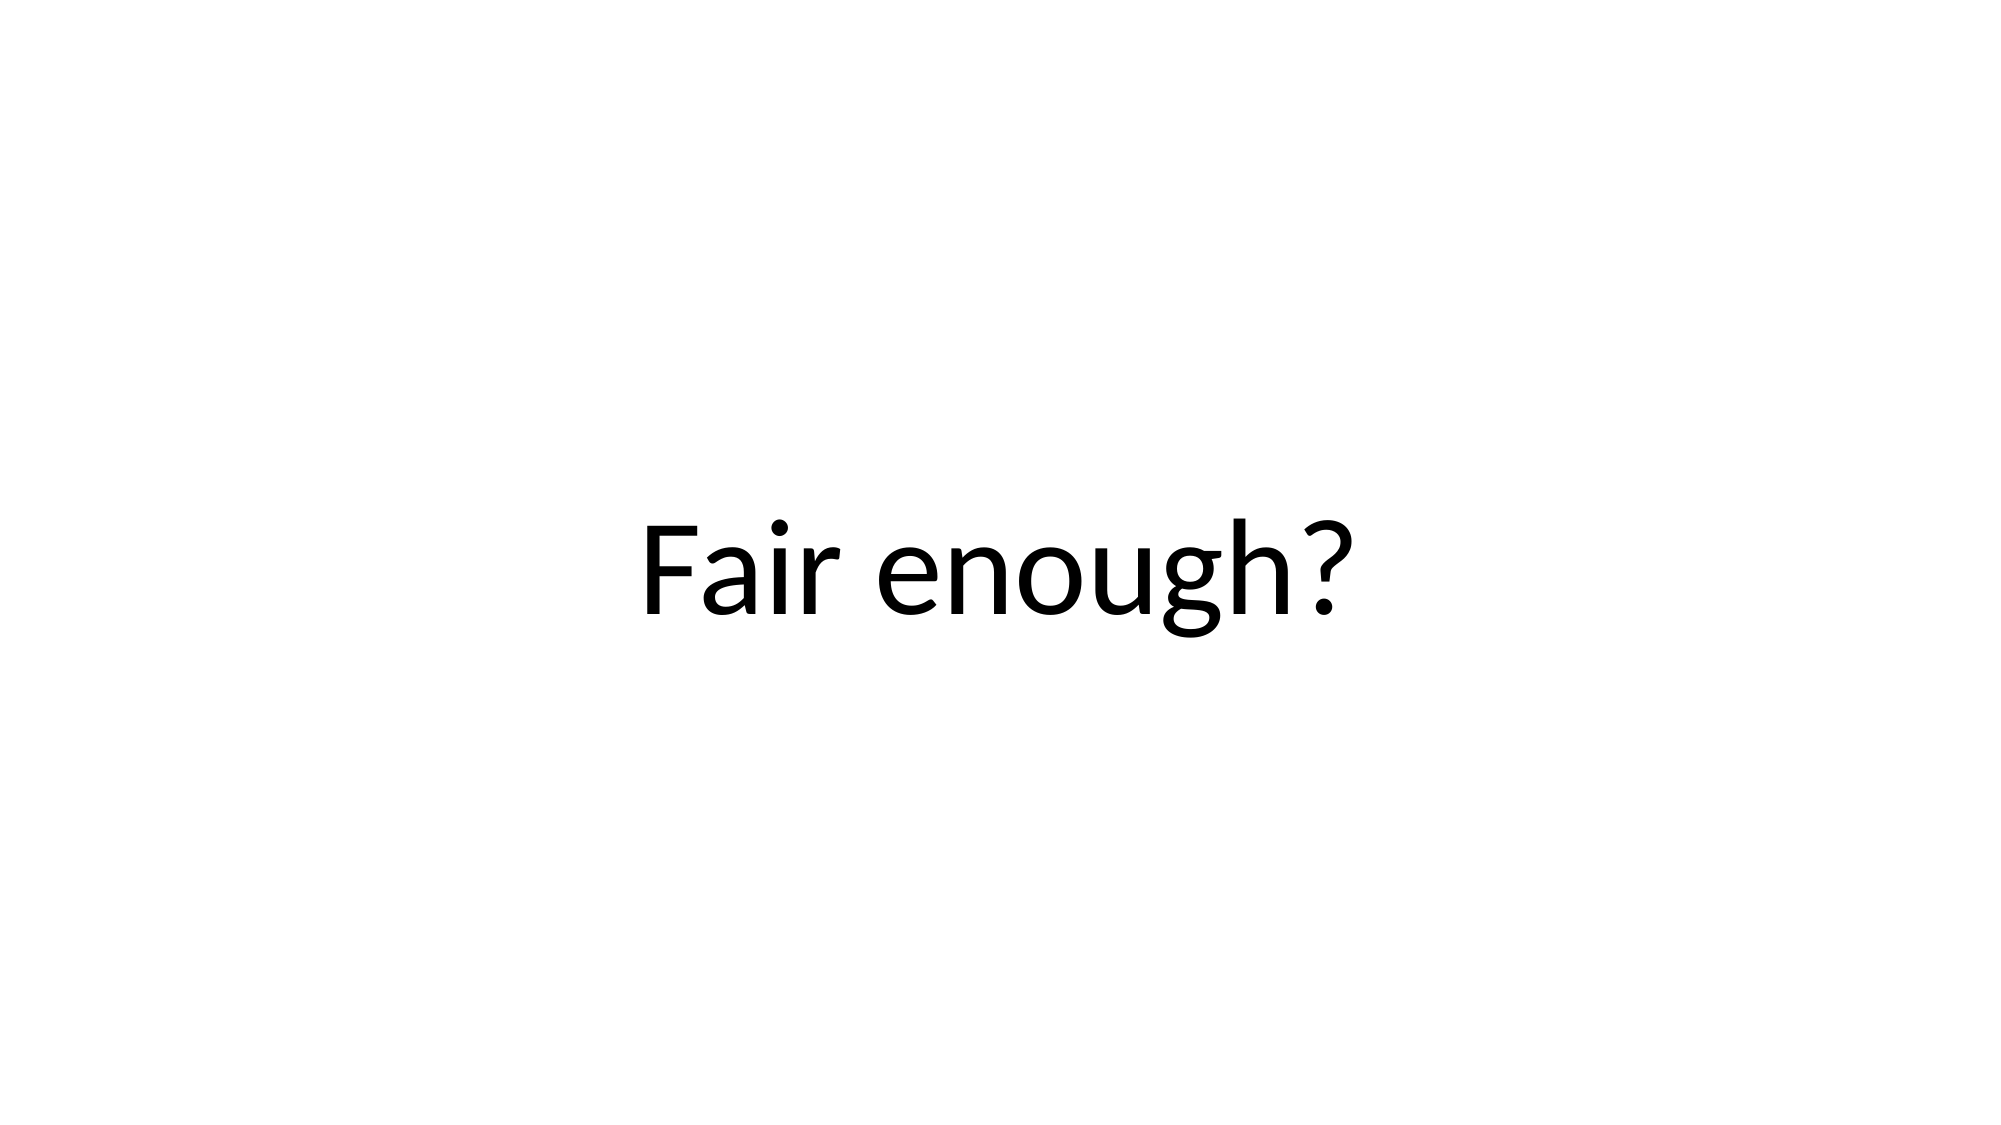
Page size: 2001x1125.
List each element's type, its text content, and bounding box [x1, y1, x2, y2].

list Fair enough? [137, 488, 1863, 1052]
